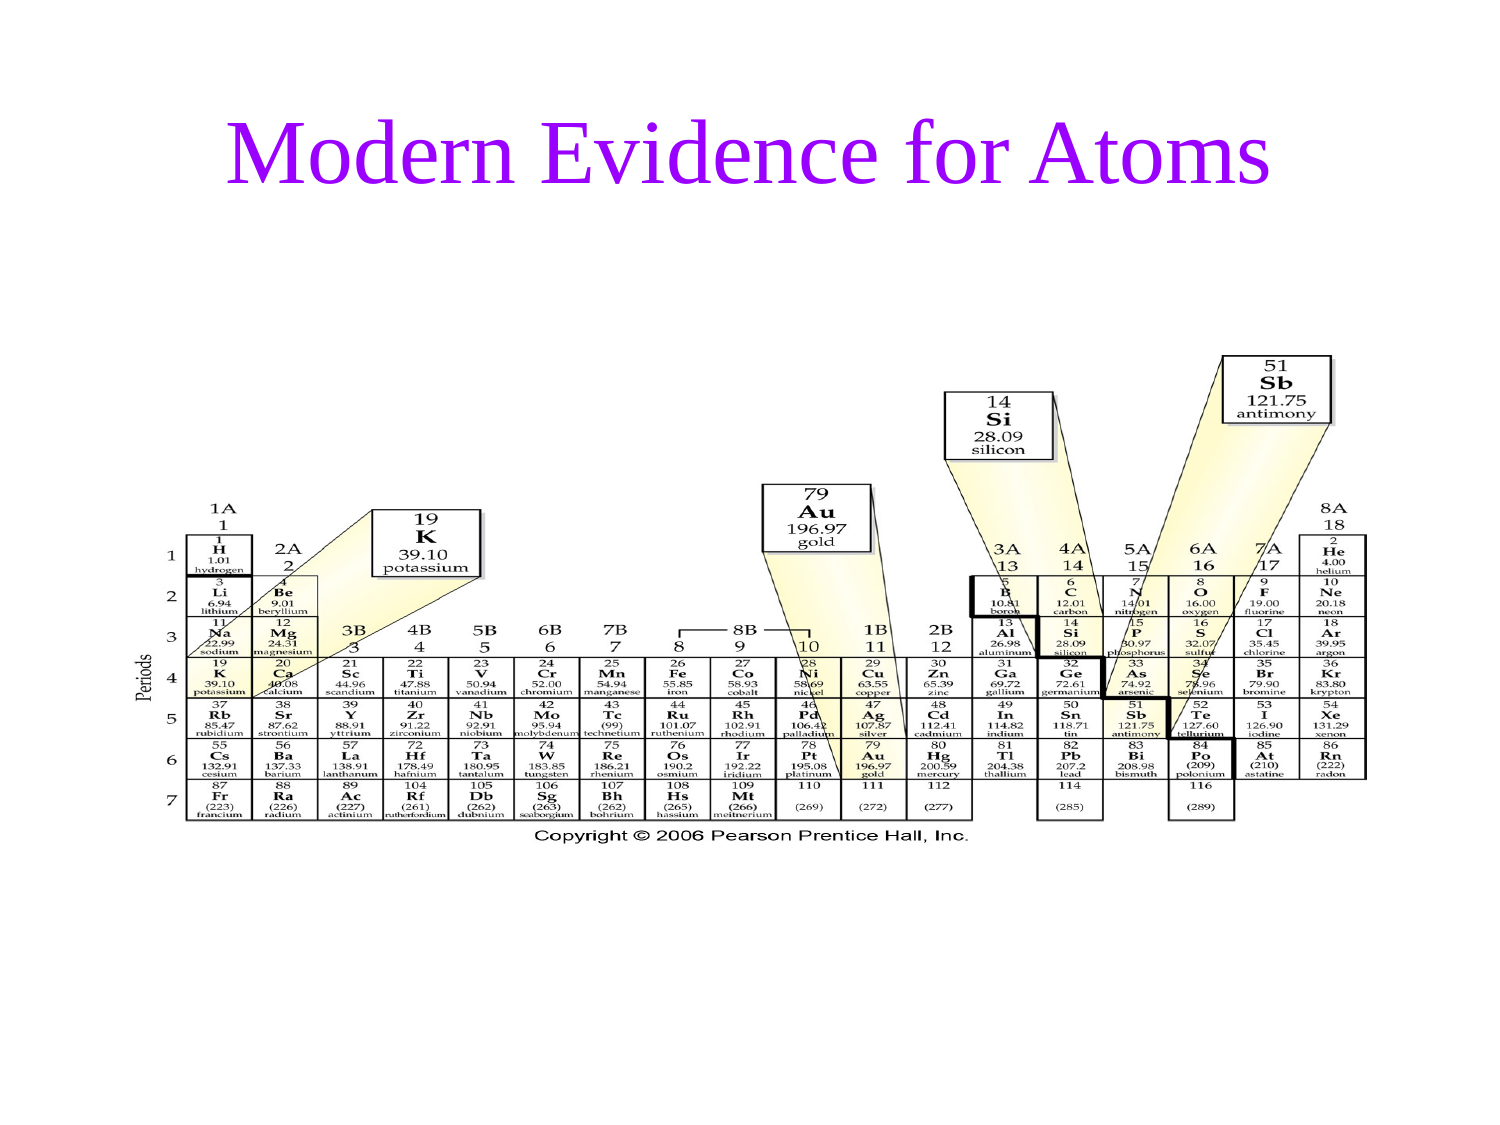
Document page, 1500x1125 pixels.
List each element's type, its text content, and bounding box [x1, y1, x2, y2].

picture [124, 349, 1376, 848]
text_box Modern Evidence for Atoms [112, 52, 1388, 241]
